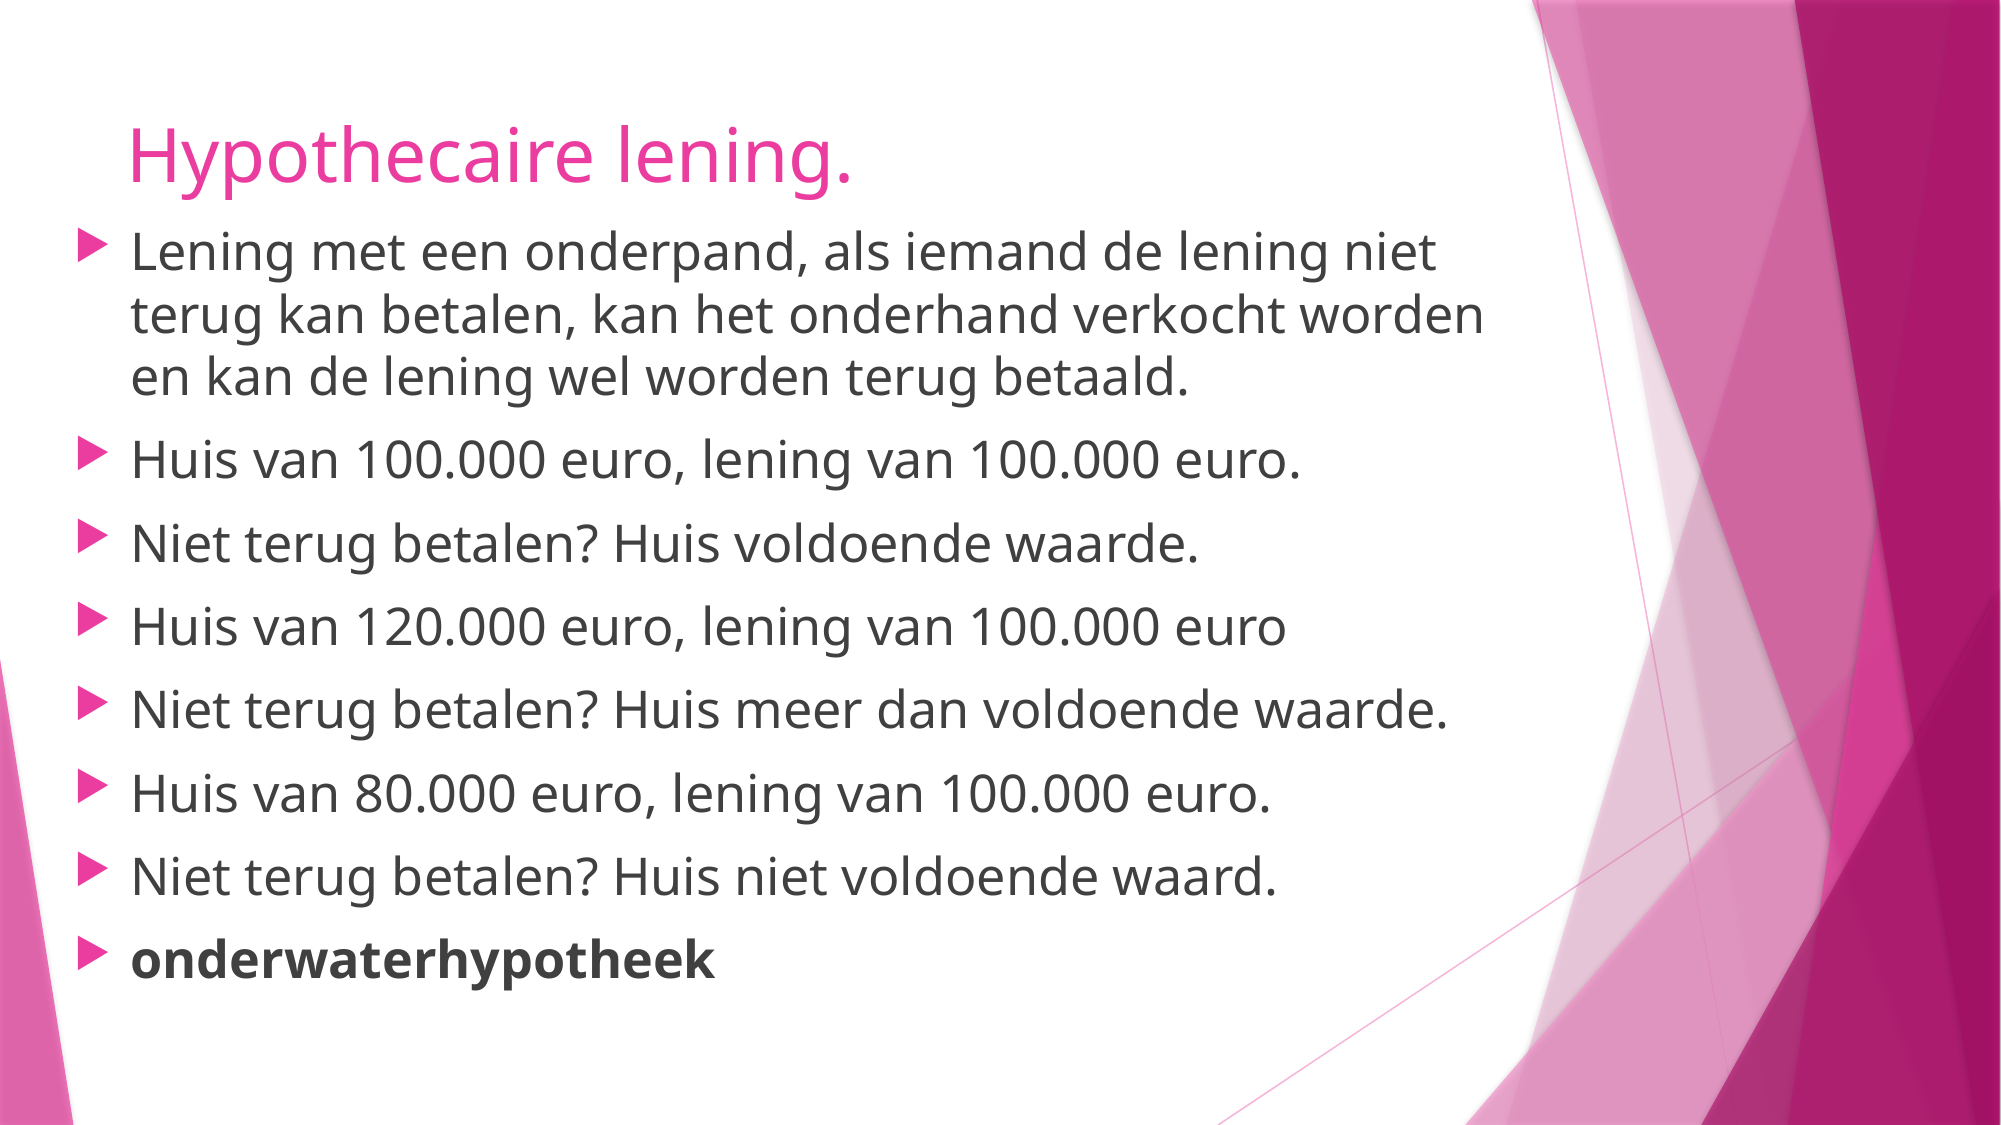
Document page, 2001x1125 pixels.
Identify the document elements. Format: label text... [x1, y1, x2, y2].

list Lening met een onderpand, als iemand de lening niet terug kan betalen, kan het onderhand verkocht worden en kan de lening wel worden terug betaald. Huis van 100.000 euro, lening van 100.000 euro. Niet terug betalen? Huis voldoende waarde. Huis van 120.000 euro, lening van 100.000 euro Niet terug betalen? Huis meer dan voldoende waarde. Huis van 80.000 euro, lening van 100.000 euro. Niet terug betalen? Huis niet voldoende waard. onderwaterhypotheek [59, 211, 1522, 992]
title Hypothecaire lening. [111, 99, 1522, 211]
